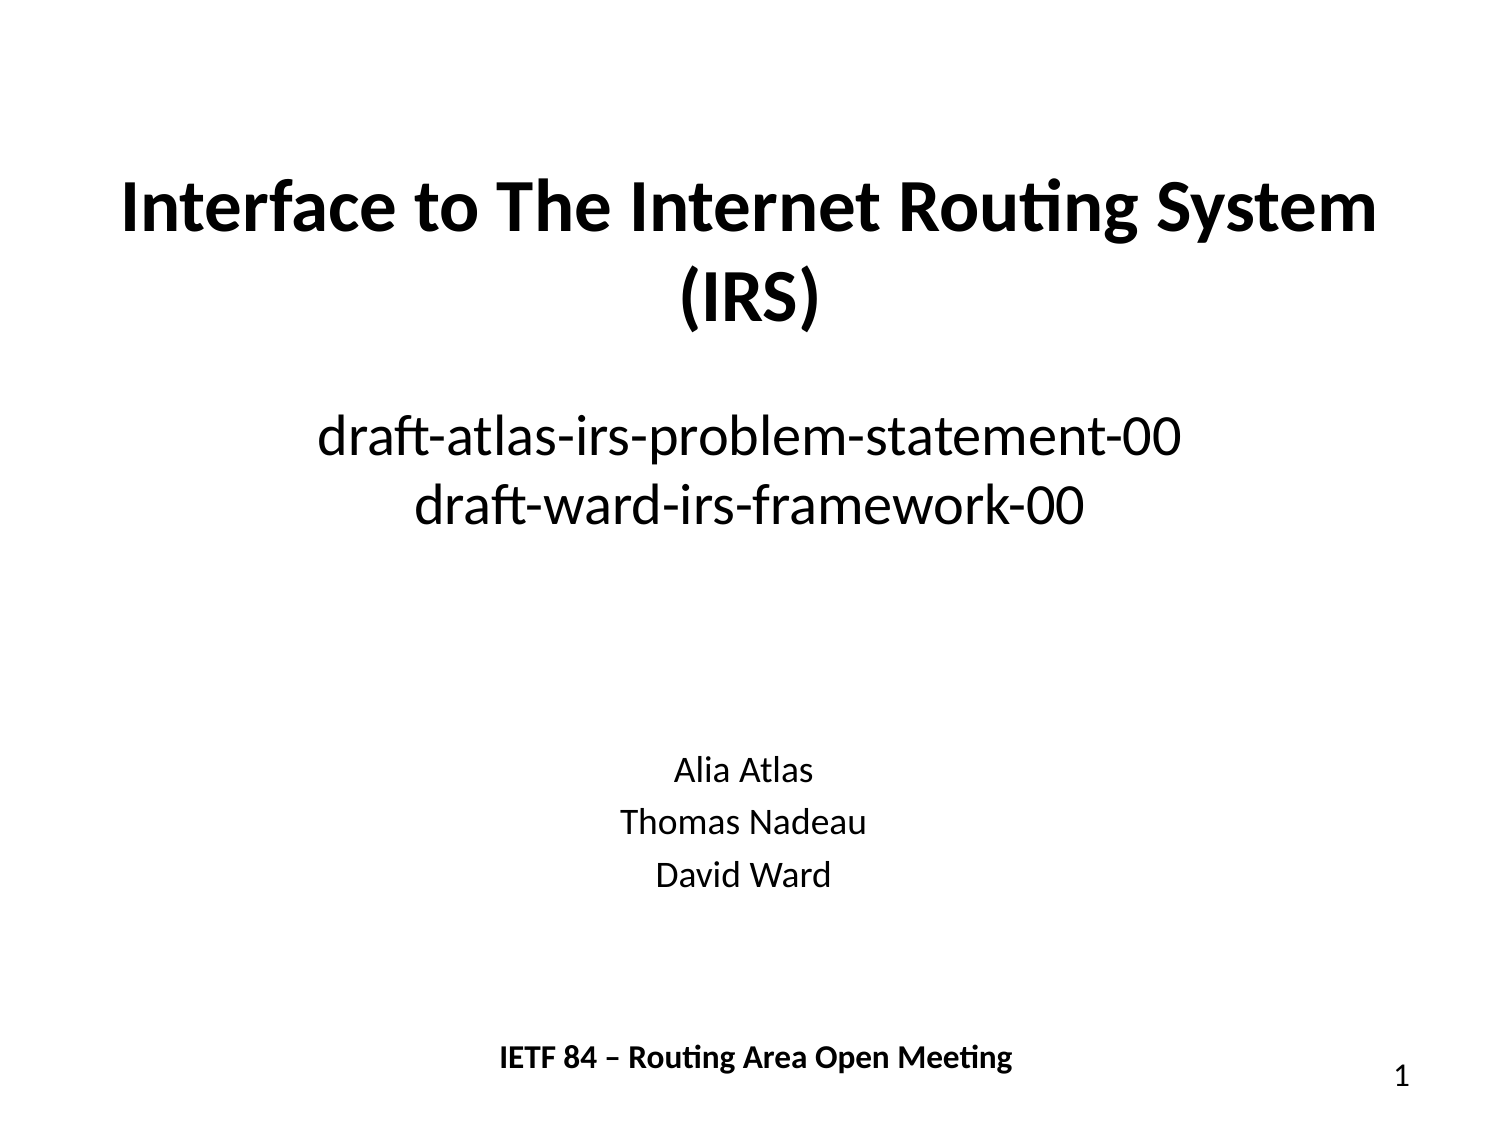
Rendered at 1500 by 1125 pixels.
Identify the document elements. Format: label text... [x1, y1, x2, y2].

text_box IETF 84 – Routing Area Open Meeting [424, 1024, 1088, 1085]
slide_number 1 [1074, 1042, 1425, 1103]
subtitle Alia Atlas Thomas Nadeau David Ward [424, 737, 1063, 1024]
title Interface to The Internet Routing System (IRS) draft-atlas-irs-problem-statement-00 draft-ward-irs-framework-00 [24, 187, 1476, 566]
